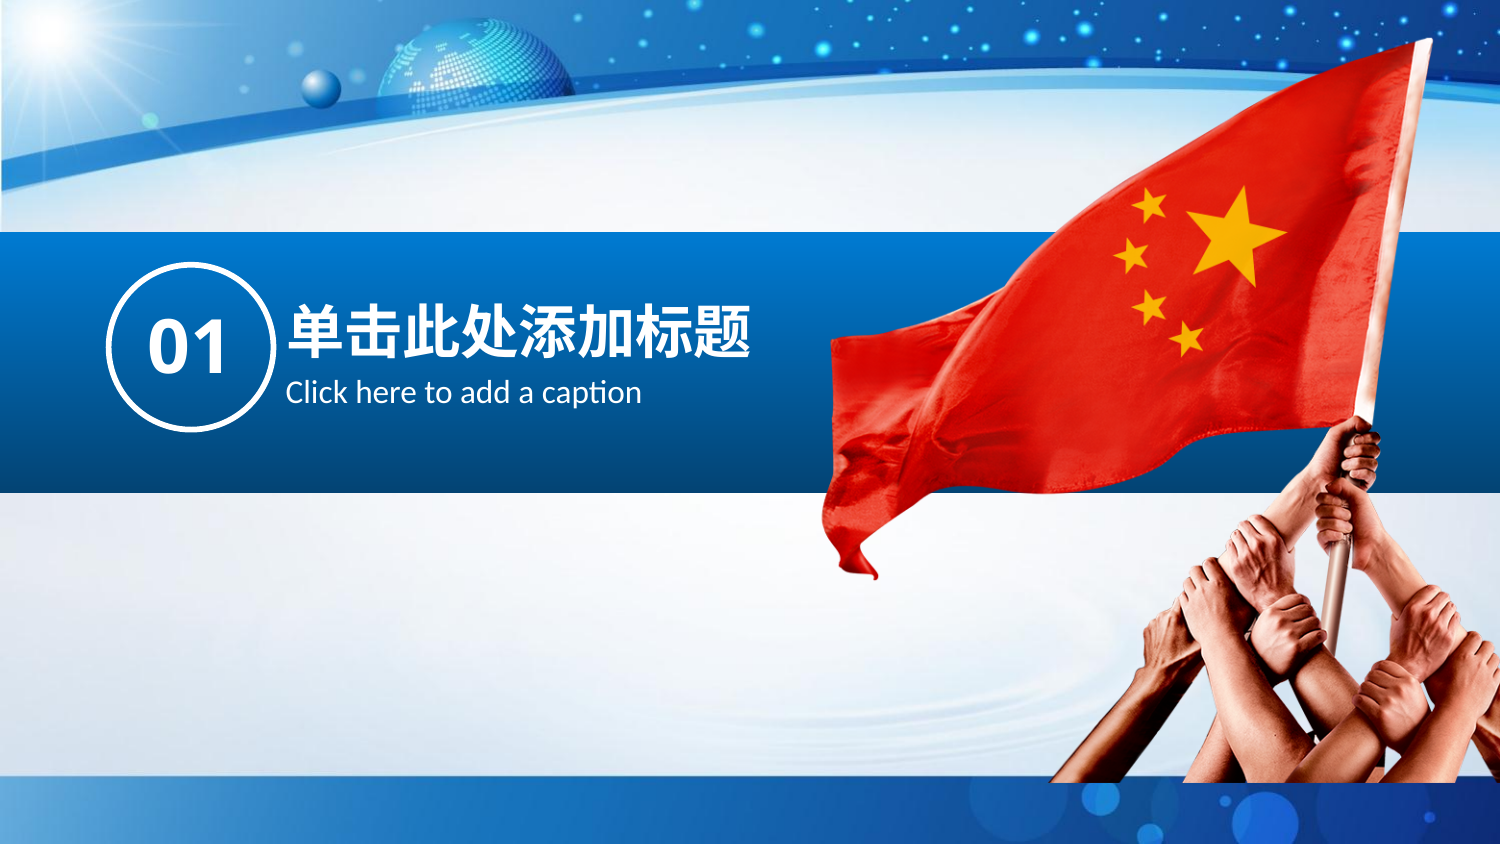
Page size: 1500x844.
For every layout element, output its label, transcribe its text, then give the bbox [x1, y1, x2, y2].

text_box Click here to add a caption [270, 362, 727, 418]
text_box 单击此处添加标题 [271, 288, 727, 362]
text_box 01 [133, 291, 249, 397]
text_box [0, 231, 727, 495]
text_box [106, 262, 276, 432]
picture [0, 0, 1500, 844]
